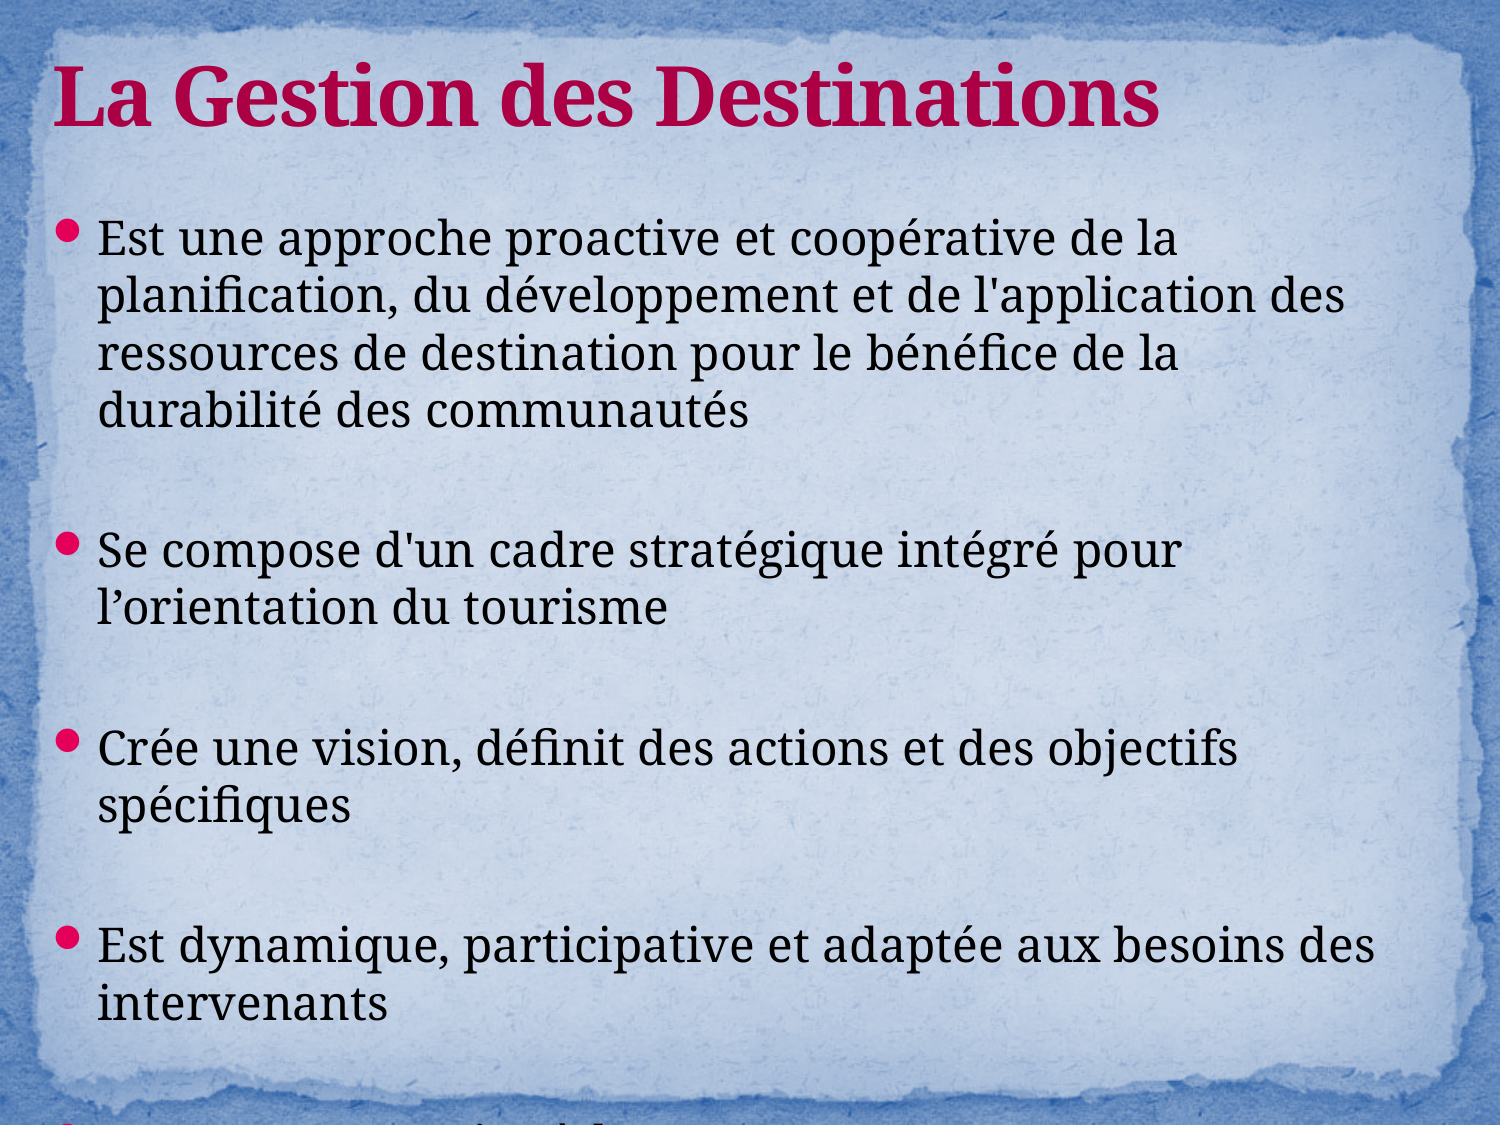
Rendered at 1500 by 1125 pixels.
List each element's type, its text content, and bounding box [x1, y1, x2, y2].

list Est une approche proactive et coopérative de la planification, du développement et de l'application des ressources de destination pour le bénéfice de la durabilité des communautés Se compose d'un cadre stratégique intégré pour l’orientation du tourisme Crée une vision, définit des actions et des objectifs spécifiques Est dynamique, participative et adaptée aux besoins des intervenants Est une perspective à long terme [37, 200, 1425, 950]
text_box La Gestion des Destinations [37, 0, 1500, 150]
